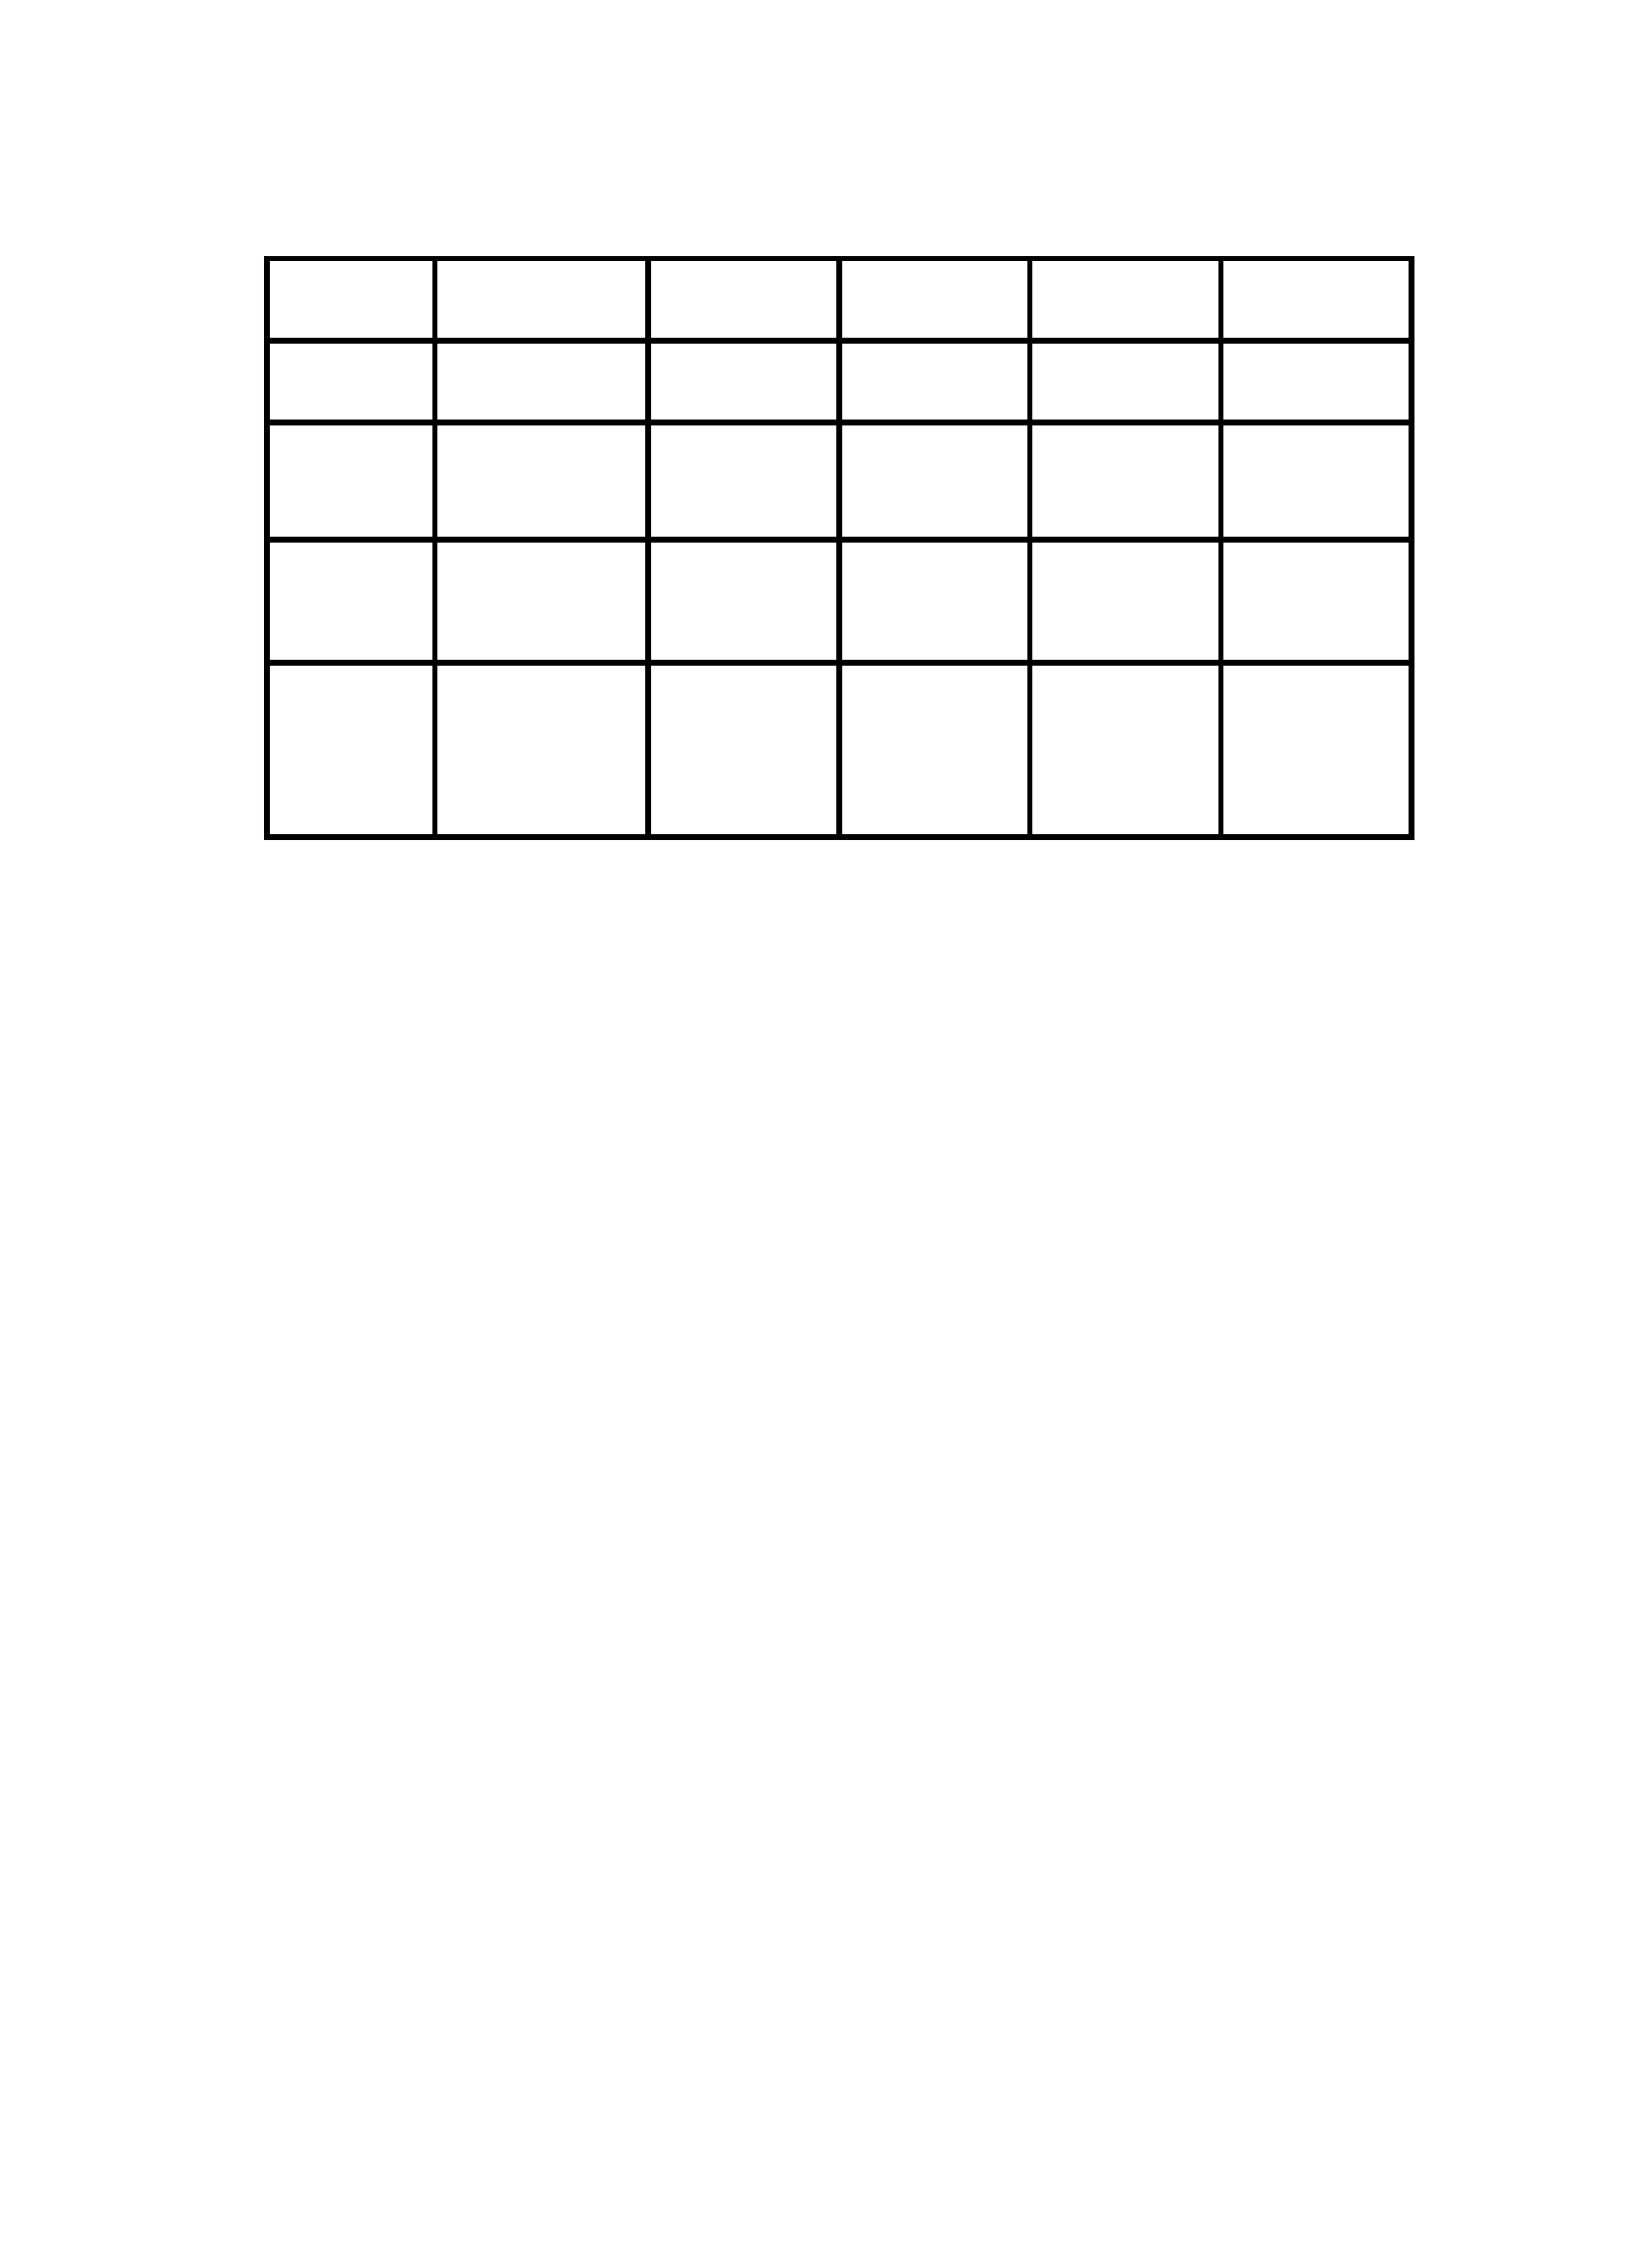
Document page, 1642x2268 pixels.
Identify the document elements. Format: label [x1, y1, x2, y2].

table_cell [437, 344, 645, 420]
table_cell [437, 425, 645, 537]
table_header [270, 261, 432, 338]
table_header [1032, 261, 1218, 338]
table_cell [842, 425, 1027, 537]
table_cell [1032, 344, 1218, 420]
table_cell [270, 666, 432, 834]
table_cell [437, 666, 645, 834]
table_cell [842, 666, 1027, 834]
table_cell [651, 425, 836, 537]
table_cell [270, 344, 432, 420]
table_cell [1032, 425, 1218, 537]
table_cell [1223, 344, 1409, 420]
table_cell [1223, 666, 1409, 834]
table_header [842, 261, 1027, 338]
table_cell [1032, 543, 1218, 660]
table_cell [651, 543, 836, 660]
table_cell [270, 425, 432, 537]
table_cell [1223, 425, 1409, 537]
table_cell [437, 543, 645, 660]
table_cell [651, 344, 836, 420]
table_header [1223, 261, 1409, 338]
table_cell [842, 543, 1027, 660]
table_cell [1223, 543, 1409, 660]
table_header [437, 261, 645, 338]
table_header [651, 261, 836, 338]
table_cell [1032, 666, 1218, 834]
table_cell [842, 344, 1027, 420]
table_cell [270, 543, 432, 660]
table_cell [651, 666, 836, 834]
